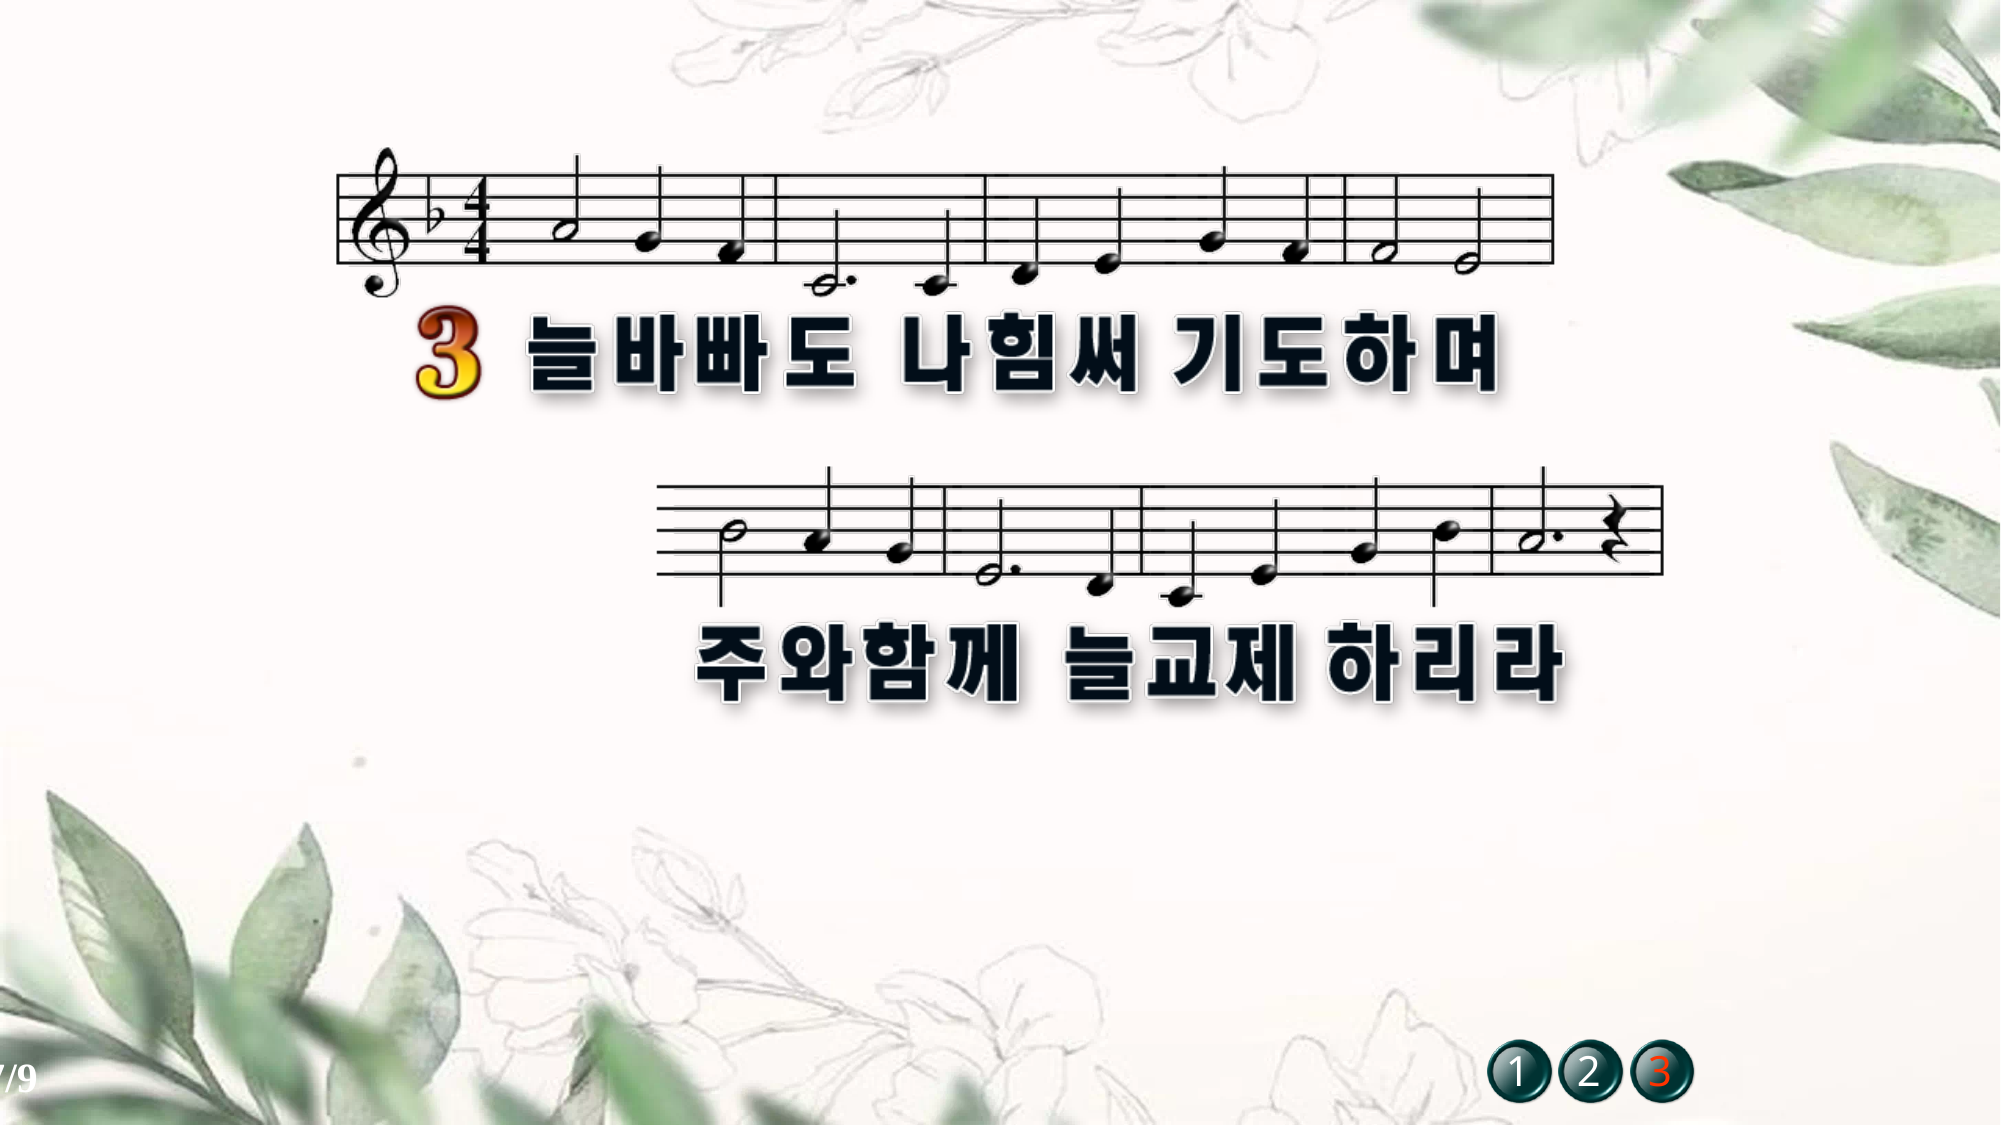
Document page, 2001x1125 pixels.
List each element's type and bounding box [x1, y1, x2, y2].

text_box [1555, 1035, 1626, 1106]
text_box [1484, 1035, 1555, 1106]
text_box [1627, 1035, 1697, 1106]
picture [0, 0, 2001, 1125]
